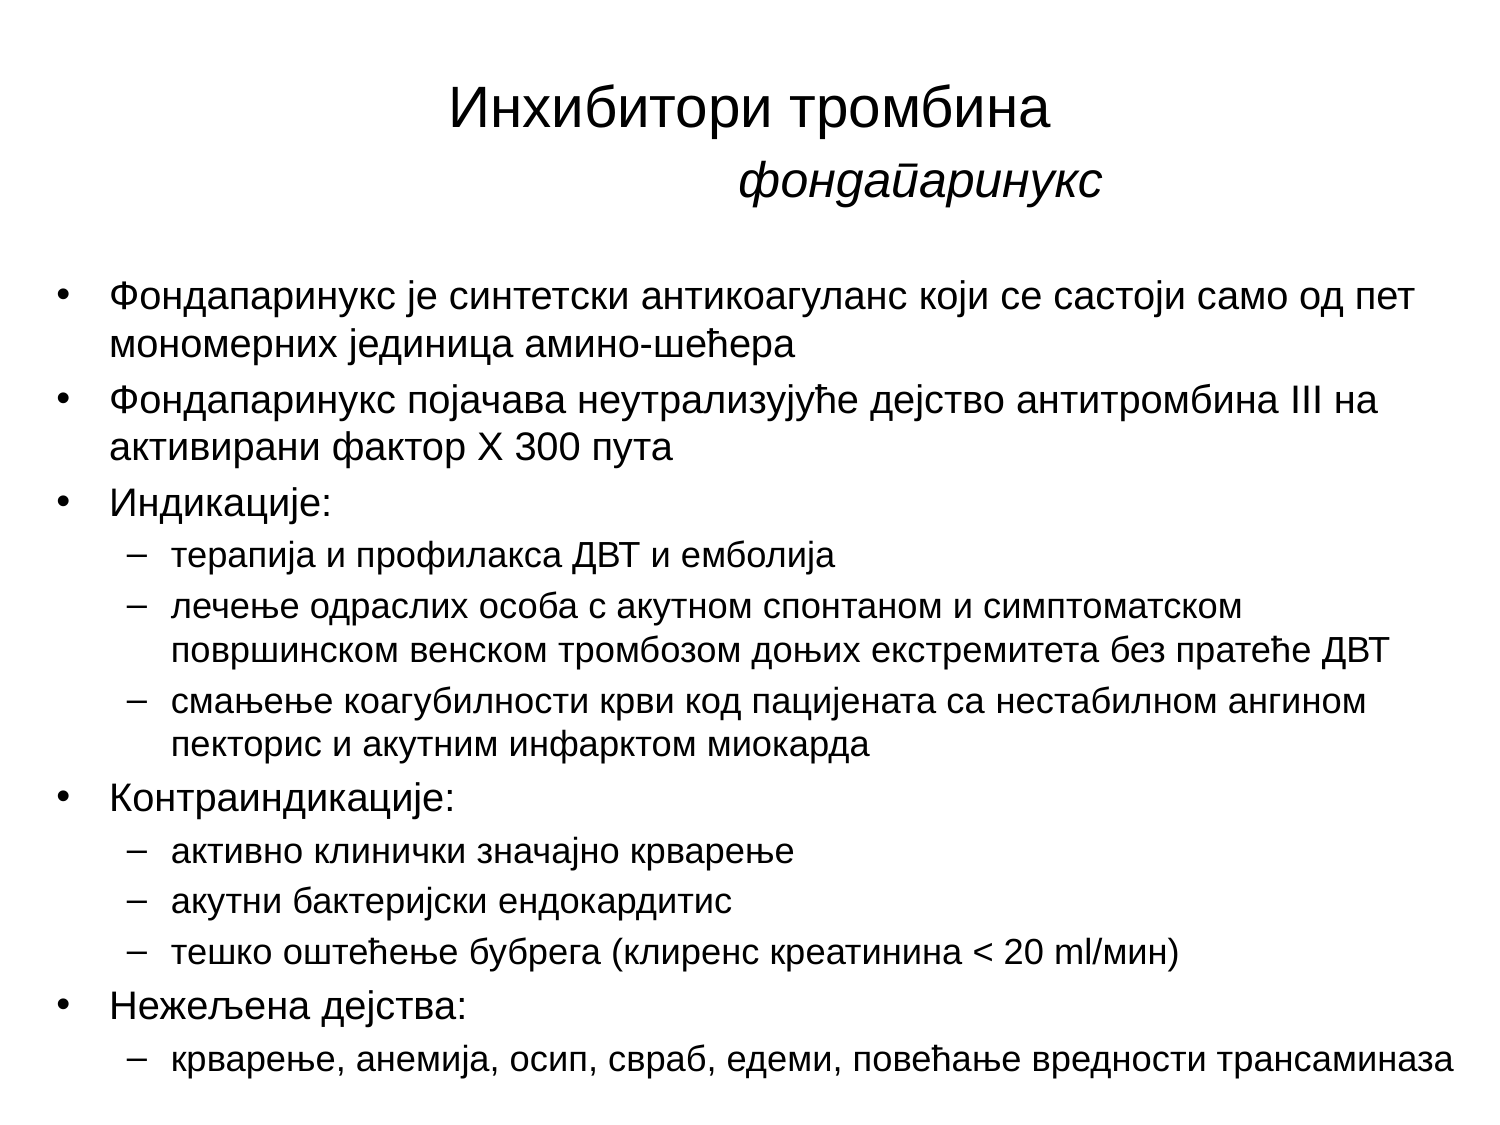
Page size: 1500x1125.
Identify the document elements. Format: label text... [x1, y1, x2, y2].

list Фондапаринукс је синтетски антикоагуланс који се састоји само од пет мономерних јединица амино-шећера Фондапаринукс појачава неутрализујуће дејство антитромбина III на активирани фактор X 300 пута Индикације: терапија и профилакса ДВТ и емболија лечење одраслих особа с акутном спонтаном и симптоматском површинском венском тромбозом доњих екстремитета без пратеће ДВТ смањење коагубилности крви код пацијената са нестабилном ангином пекторис и акутним инфарктом миокарда Контраиндикације: активно клинички значајно крварење акутни бактеријски ендокардитис тешко оштећење бубрега (клиренс креатинина < 20 ml/мин) Нежељена дејства: крварење, анемија, осип, свраб, едеми, повећање вредности трансаминаза [41, 262, 1471, 1125]
title Инхибитори тромбина фондапаринукс [75, 45, 1425, 233]
